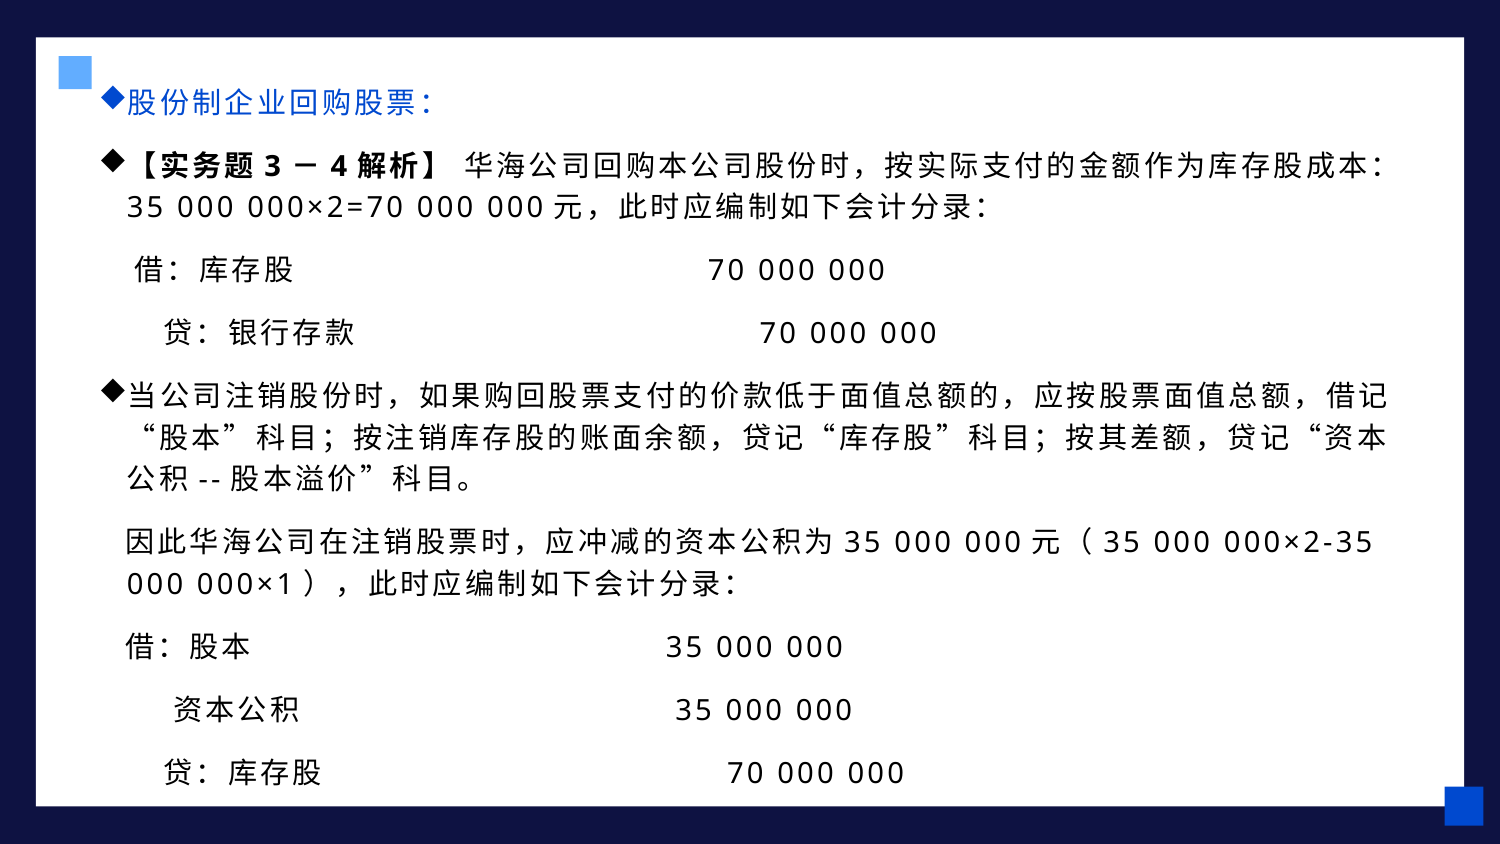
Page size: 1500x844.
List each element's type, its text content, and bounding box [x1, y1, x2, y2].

list 股份制企业回购股票： 【实务题3－4解析】 华海公司回购本公司股份时，按实际支付的金额作为库存股成本：35 000 000×2=70 000 000元，此时应编制如下会计分录： 借：库存股 70 000 000 贷：银行存款 70 000 000 当公司注销股份时，如果购回股票支付的价款低于面值总额的，应按股票面值总额，借记“股本”科目；按注销库存股的账面余额，贷记“库存股”科目；按其差额，贷记“资本公积--股本溢价”科目。 因此华海公司在注销股票时，应冲减的资本公积为35 000 000元（35 000 000×2-35 000 000×1），此时应编制如下会计分录： 借：股本 35 000 000 资本公积 35 000 000 贷：库存股 70 000 000 [81, 76, 1415, 502]
